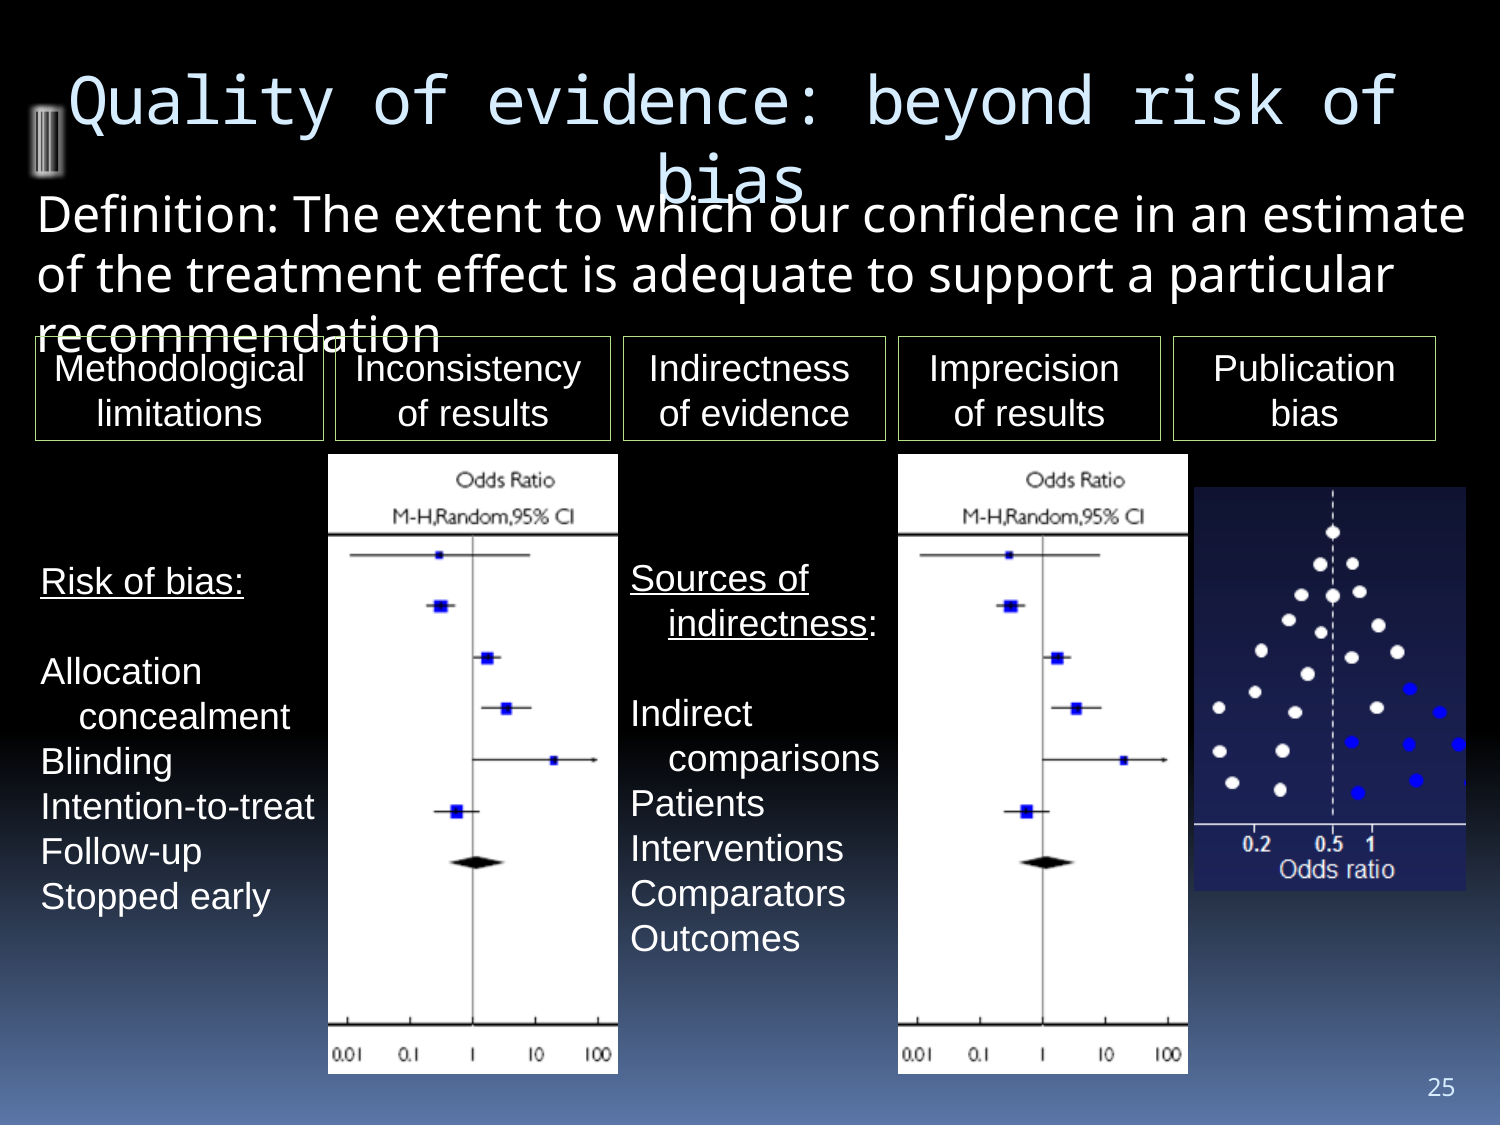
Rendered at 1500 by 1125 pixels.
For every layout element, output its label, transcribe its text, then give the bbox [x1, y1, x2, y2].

title Quality of evidence: beyond risk of bias [0, 50, 1466, 200]
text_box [25, 335, 1466, 1075]
list Definition: The extent to which our confidence in an estimate of the treatment effect is adequate to support a particular recommendation [12, 174, 1488, 326]
slide_number 25 [1412, 1052, 1488, 1113]
